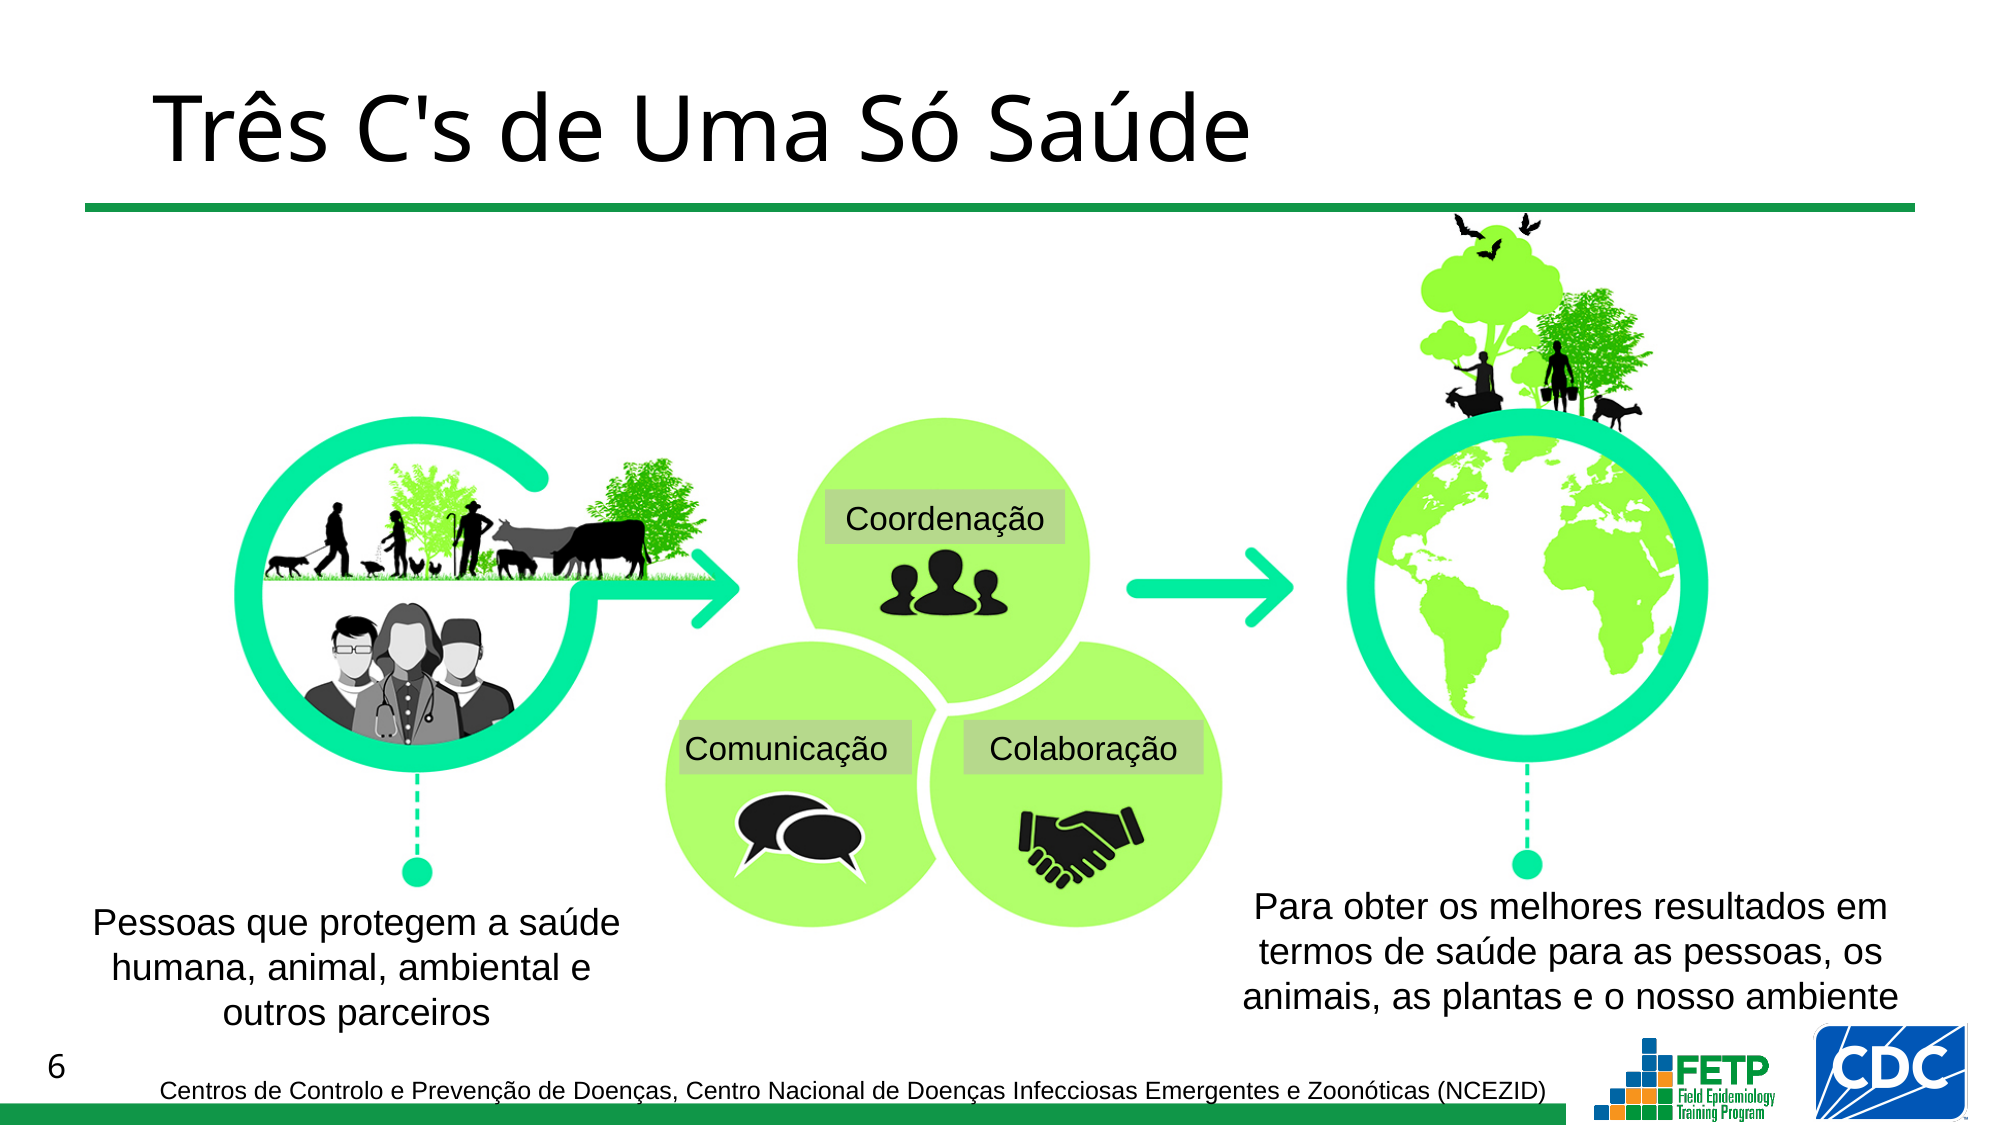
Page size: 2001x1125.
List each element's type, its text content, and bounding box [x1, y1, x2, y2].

list Centros de Controlo e Prevenção de Doenças, Centro Nacional de Doenças Infecciosas Emergentes e Zoonóticas (NCEZID) [113, 1070, 1565, 1104]
picture [202, 213, 1775, 1122]
title Três C's de Uma Só Saúde [137, 75, 1863, 207]
picture [1813, 1023, 1968, 1122]
text_box Pessoas que protegem a saúde humana, animal, ambiental e outros parceiros [46, 890, 202, 1041]
text_box Para obter os melhores resultados em termos de saúde para as pessoas, os animais, as plantas e o nosso ambiente [1736, 874, 1954, 1025]
